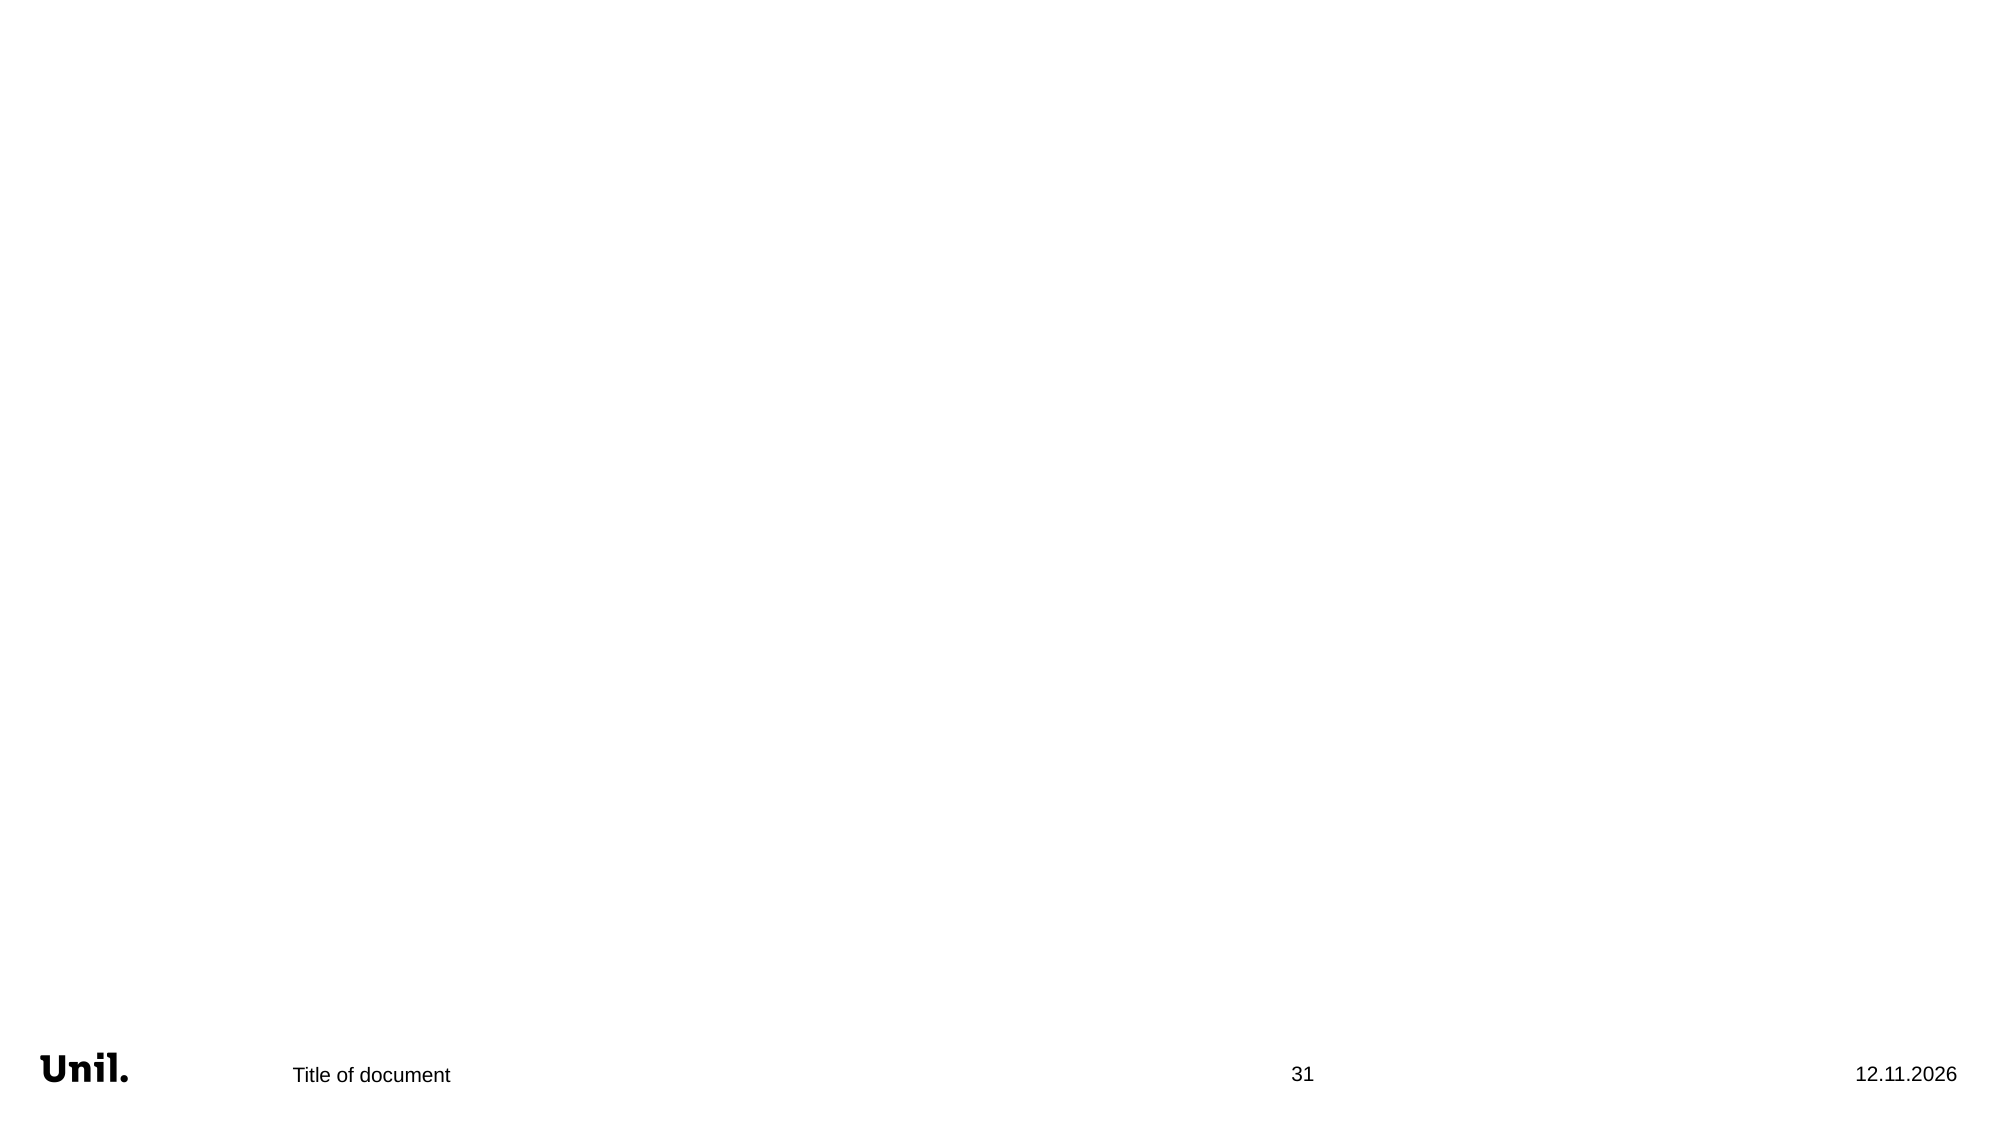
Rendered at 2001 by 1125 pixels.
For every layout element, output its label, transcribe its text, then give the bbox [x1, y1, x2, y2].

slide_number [1789, 1026, 1958, 1086]
footer Title of document [292, 1011, 1048, 1087]
picture [27, 1042, 141, 1095]
slide_number 31 [1250, 1037, 1355, 1086]
